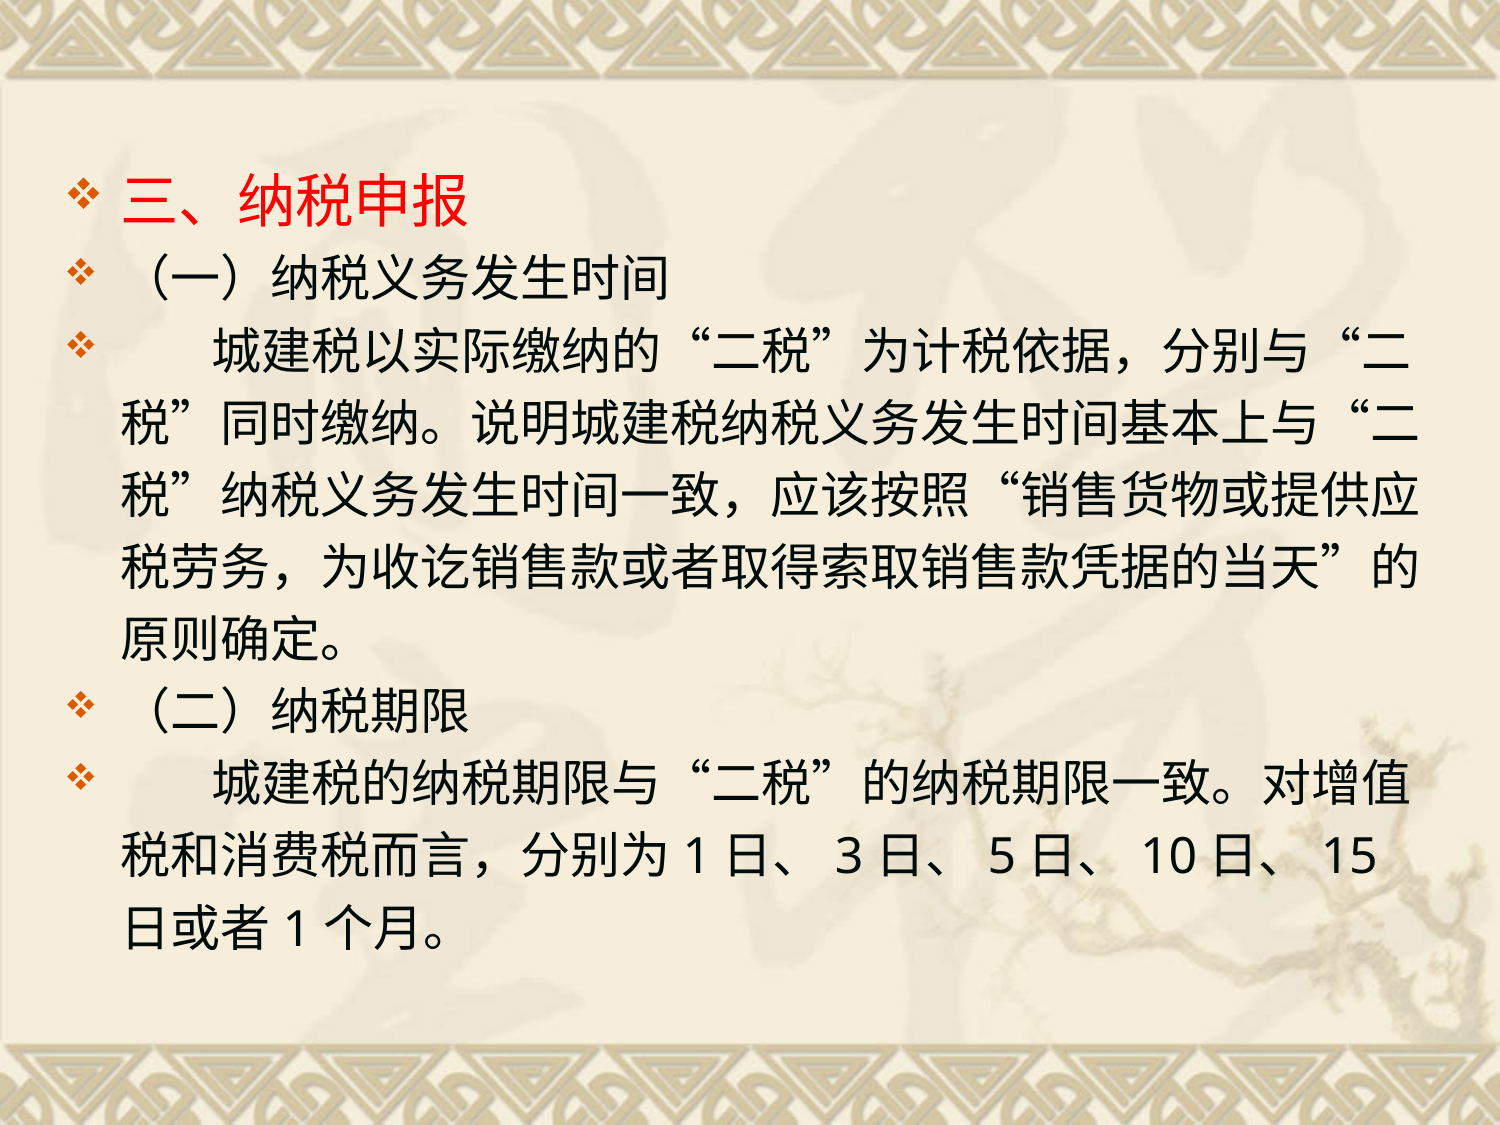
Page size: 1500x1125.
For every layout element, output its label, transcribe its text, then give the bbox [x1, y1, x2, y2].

picture [0, 0, 1500, 1125]
list 三、纳税申报 （一）纳税义务发生时间 城建税以实际缴纳的“二税”为计税依据，分别与“二税”同时缴纳。说明城建税纳税义务发生时间基本上与“二税”纳税义务发生时间一致，应该按照“销售货物或提供应税劳务，为收讫销售款或者取得索取销售款凭据的当天”的原则确定。 （二）纳税期限 城建税的纳税期限与“二税”的纳税期限一致。对增值税和消费税而言，分别为1日、3日、5日、10日、15日或者1个月。 [49, 156, 1451, 846]
